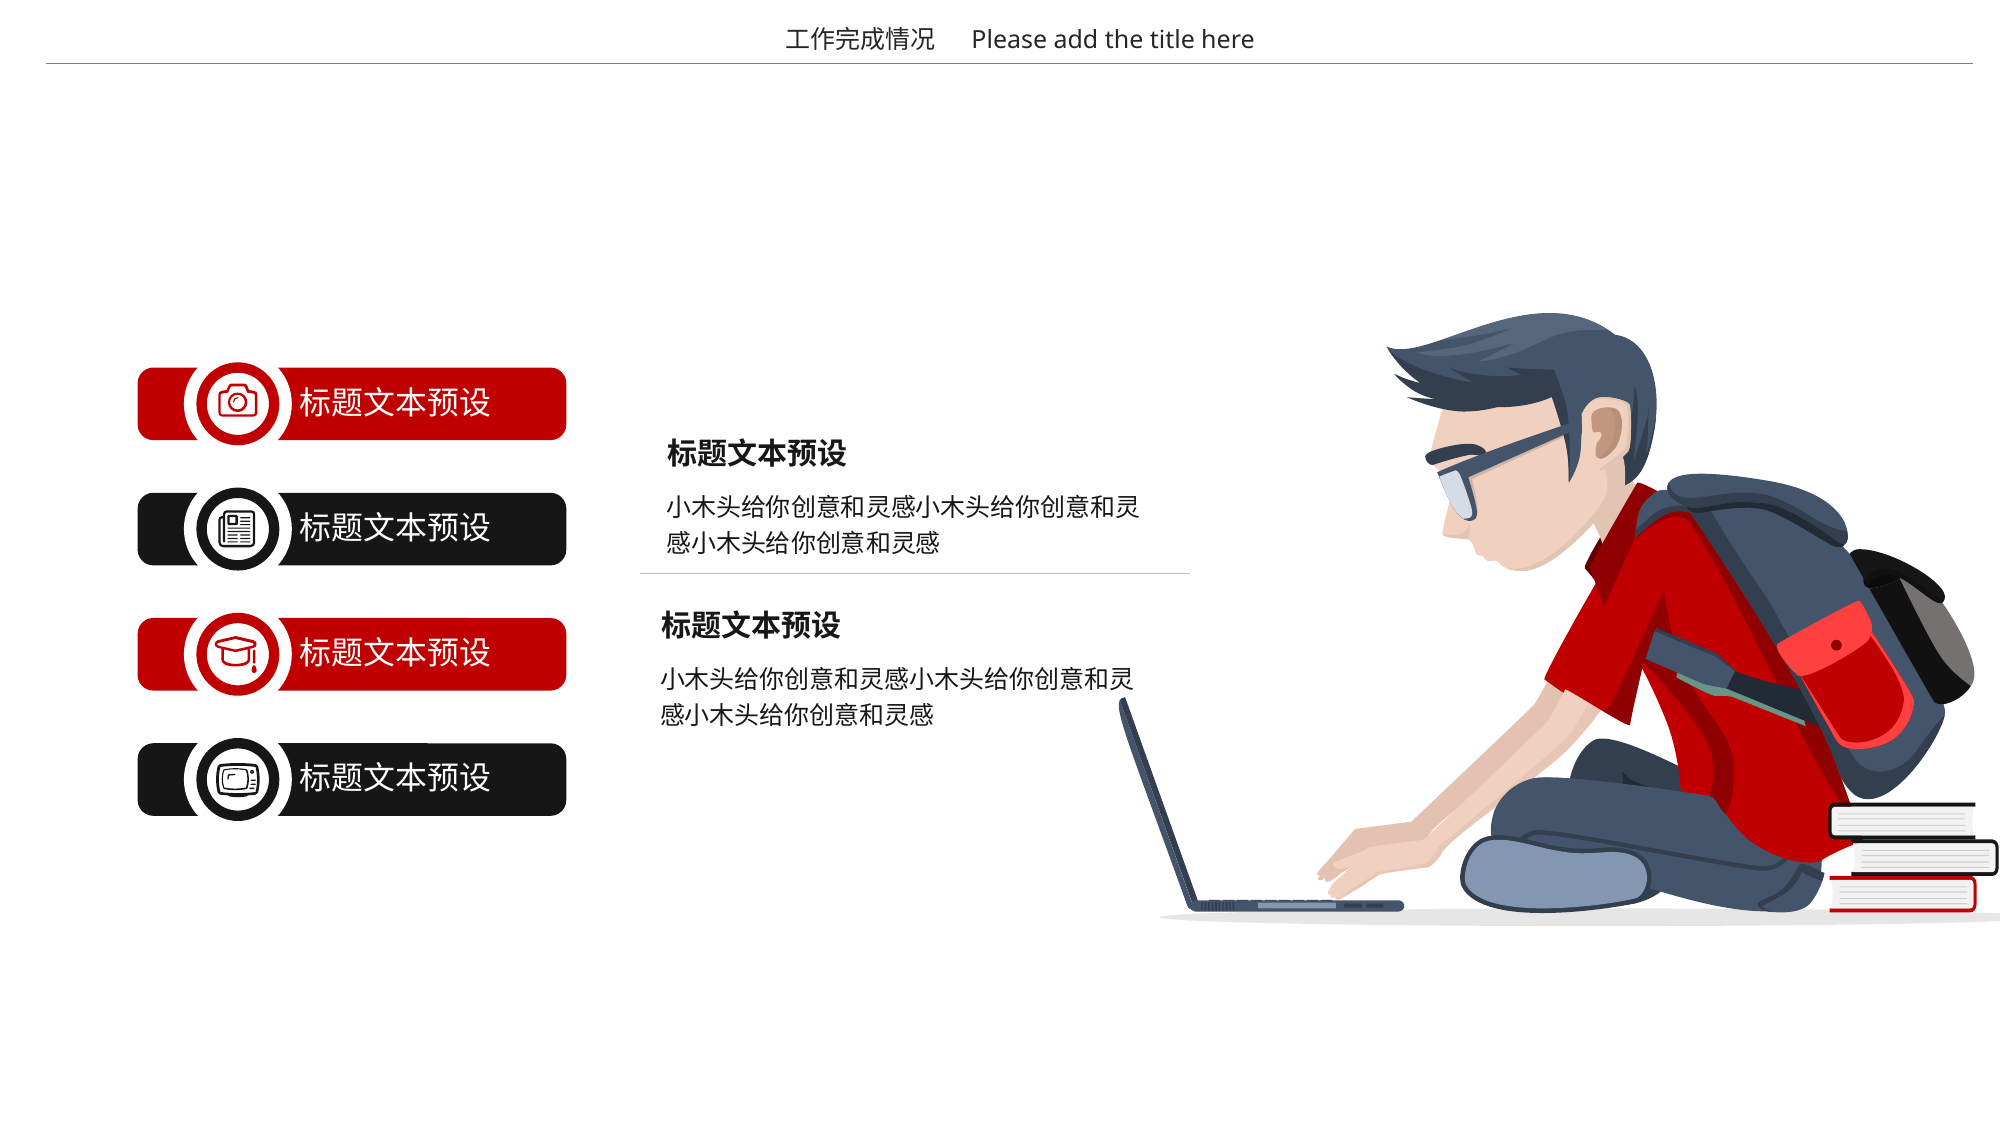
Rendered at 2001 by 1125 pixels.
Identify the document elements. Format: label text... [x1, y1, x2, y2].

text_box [137, 349, 567, 458]
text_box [1113, 272, 2000, 930]
text_box 小木头给你创意和灵感小木头给你创意和灵感小木头给你创意和灵感 [645, 650, 1113, 731]
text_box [137, 725, 567, 834]
text_box 小木头给你创意和灵感小木头给你创意和灵感小木头给你创意和灵感 [651, 478, 1113, 559]
text_box 标题文本预设 [646, 599, 964, 650]
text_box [46, 15, 1974, 64]
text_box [137, 600, 567, 709]
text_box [137, 475, 567, 583]
text_box 标题文本预设 [652, 427, 970, 478]
